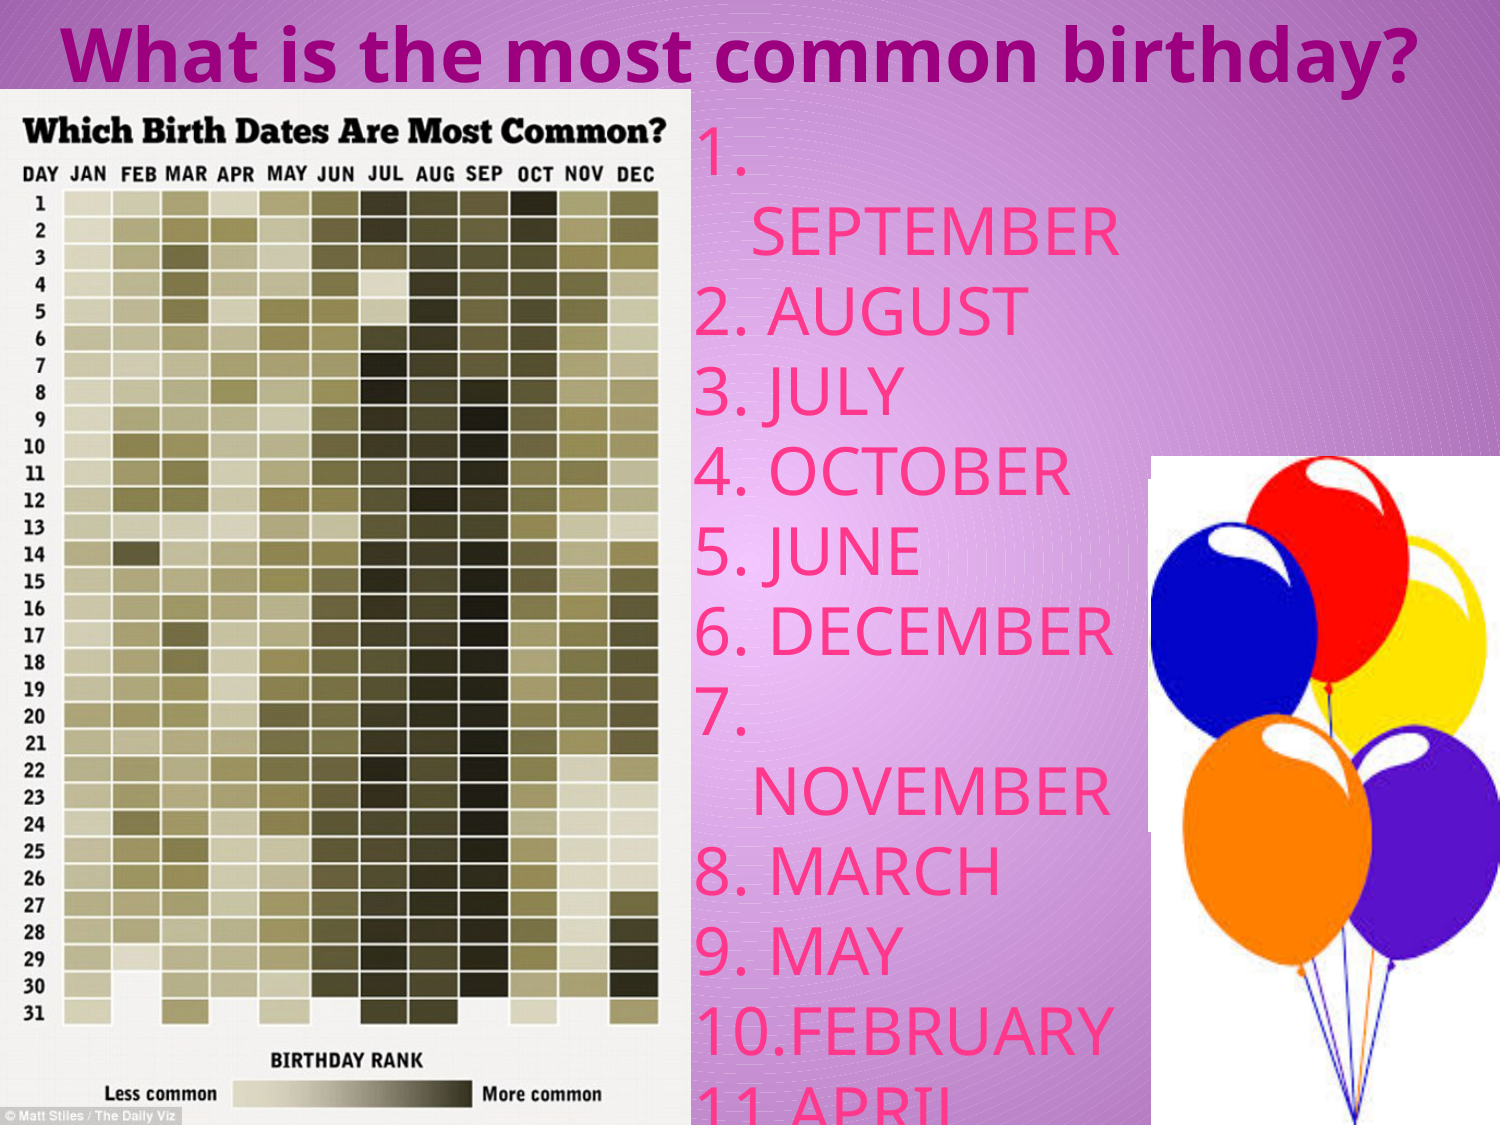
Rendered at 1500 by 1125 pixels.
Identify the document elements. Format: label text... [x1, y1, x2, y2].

text_box SEPTEMBER AUGUST JULY OCTOBER JUNE DECEMBER NOVEMBER MARCH MAY FEBRUARY APRIL JANUARY [696, 101, 1140, 1125]
picture [0, 89, 692, 1125]
picture [1151, 455, 1500, 1125]
text_box What is the most common birthday? [0, 0, 1500, 105]
